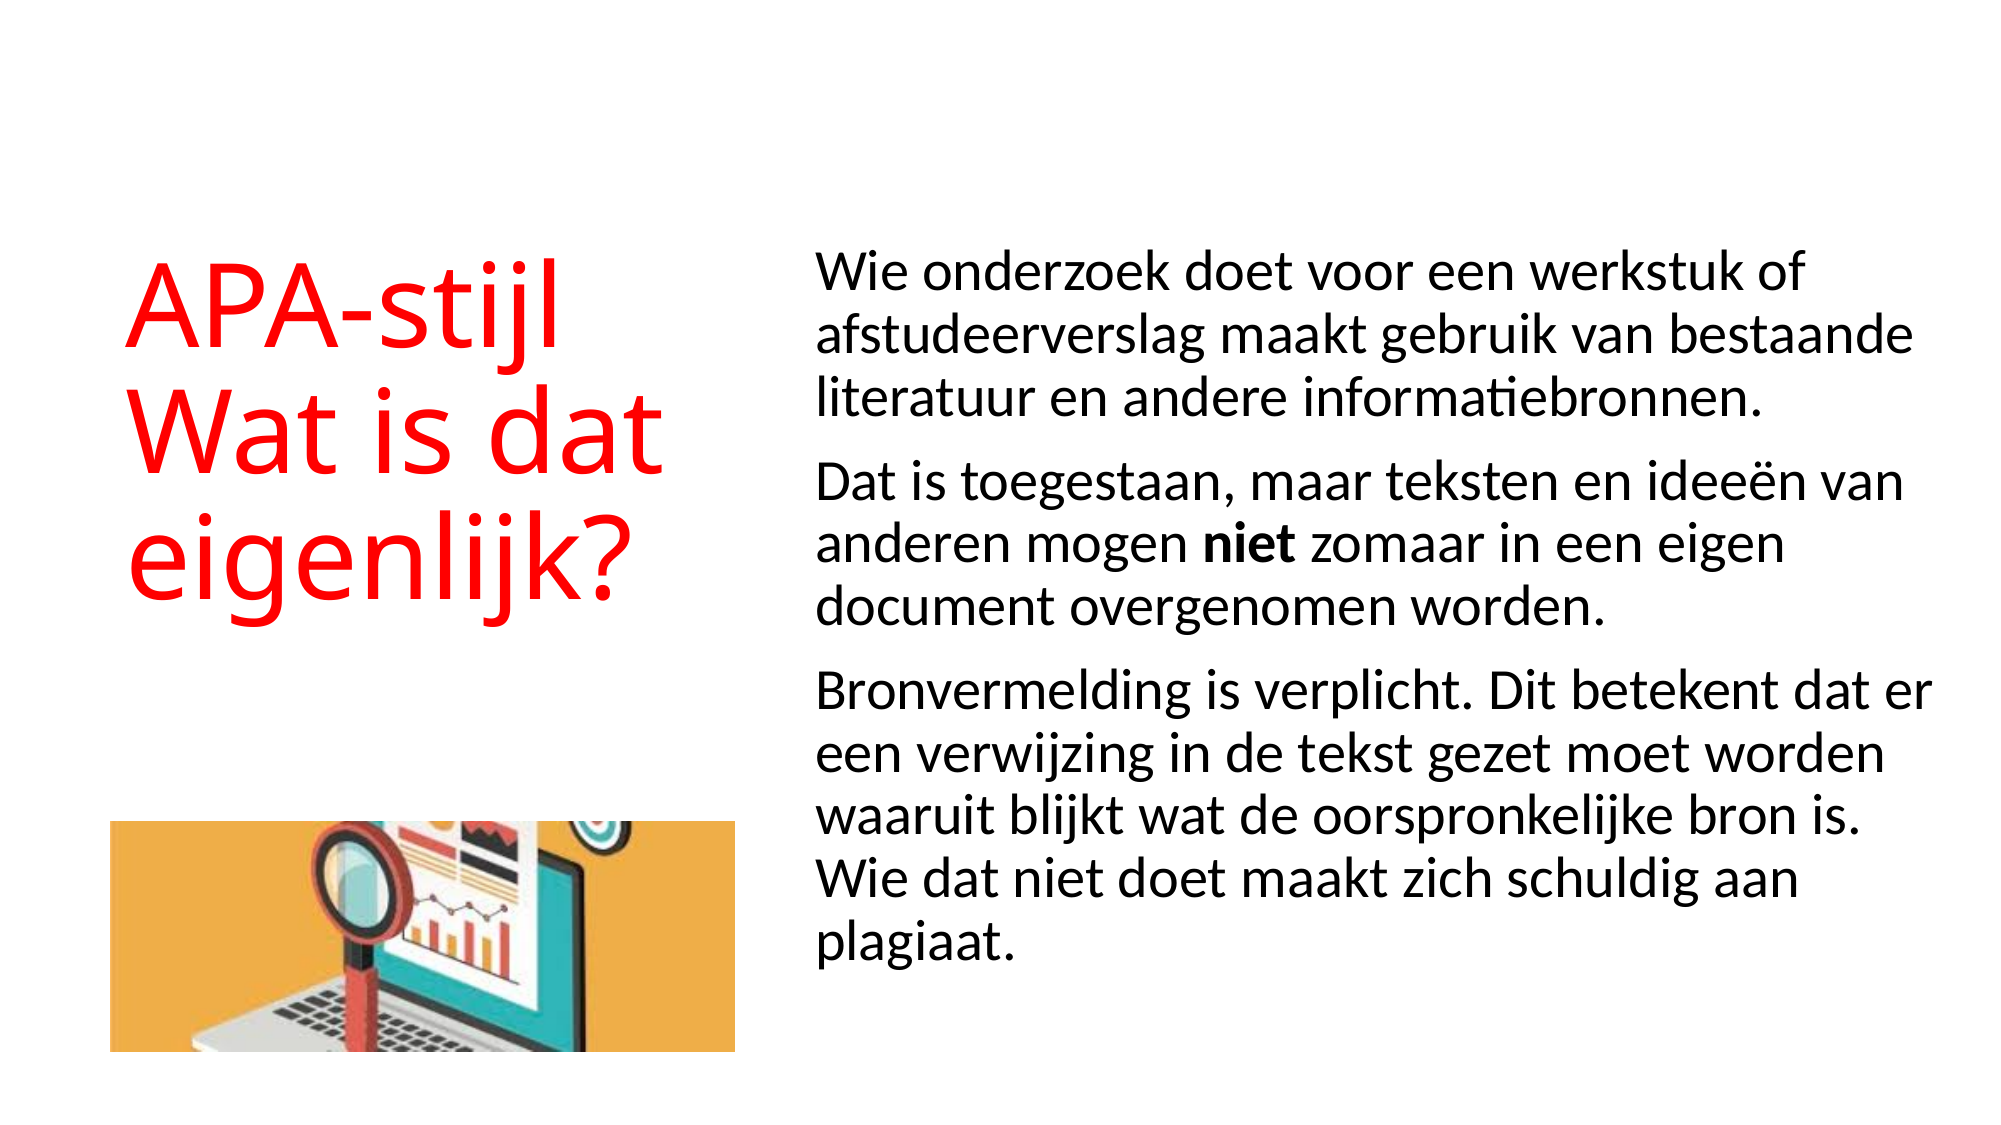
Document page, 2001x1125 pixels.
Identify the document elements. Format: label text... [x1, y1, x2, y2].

list Wie onderzoek doet voor een werkstuk of afstudeerverslag maakt gebruik van bestaande literatuur en andere informatiebronnen. Dat is toegestaan, maar teksten en ideeën van anderen mogen niet zomaar in een eigen document overgenomen worden. Bronvermelding is verplicht. Dit betekent dat er een verwijzing in de tekst gezet moet worden waaruit blijkt wat de oorspronkelijke bron is. Wie dat niet doet maakt zich schuldig aan plagiaat. [800, 232, 1975, 1053]
picture [110, 821, 735, 1053]
title APA-stijl Wat is dat eigenlijk? [110, 90, 735, 782]
